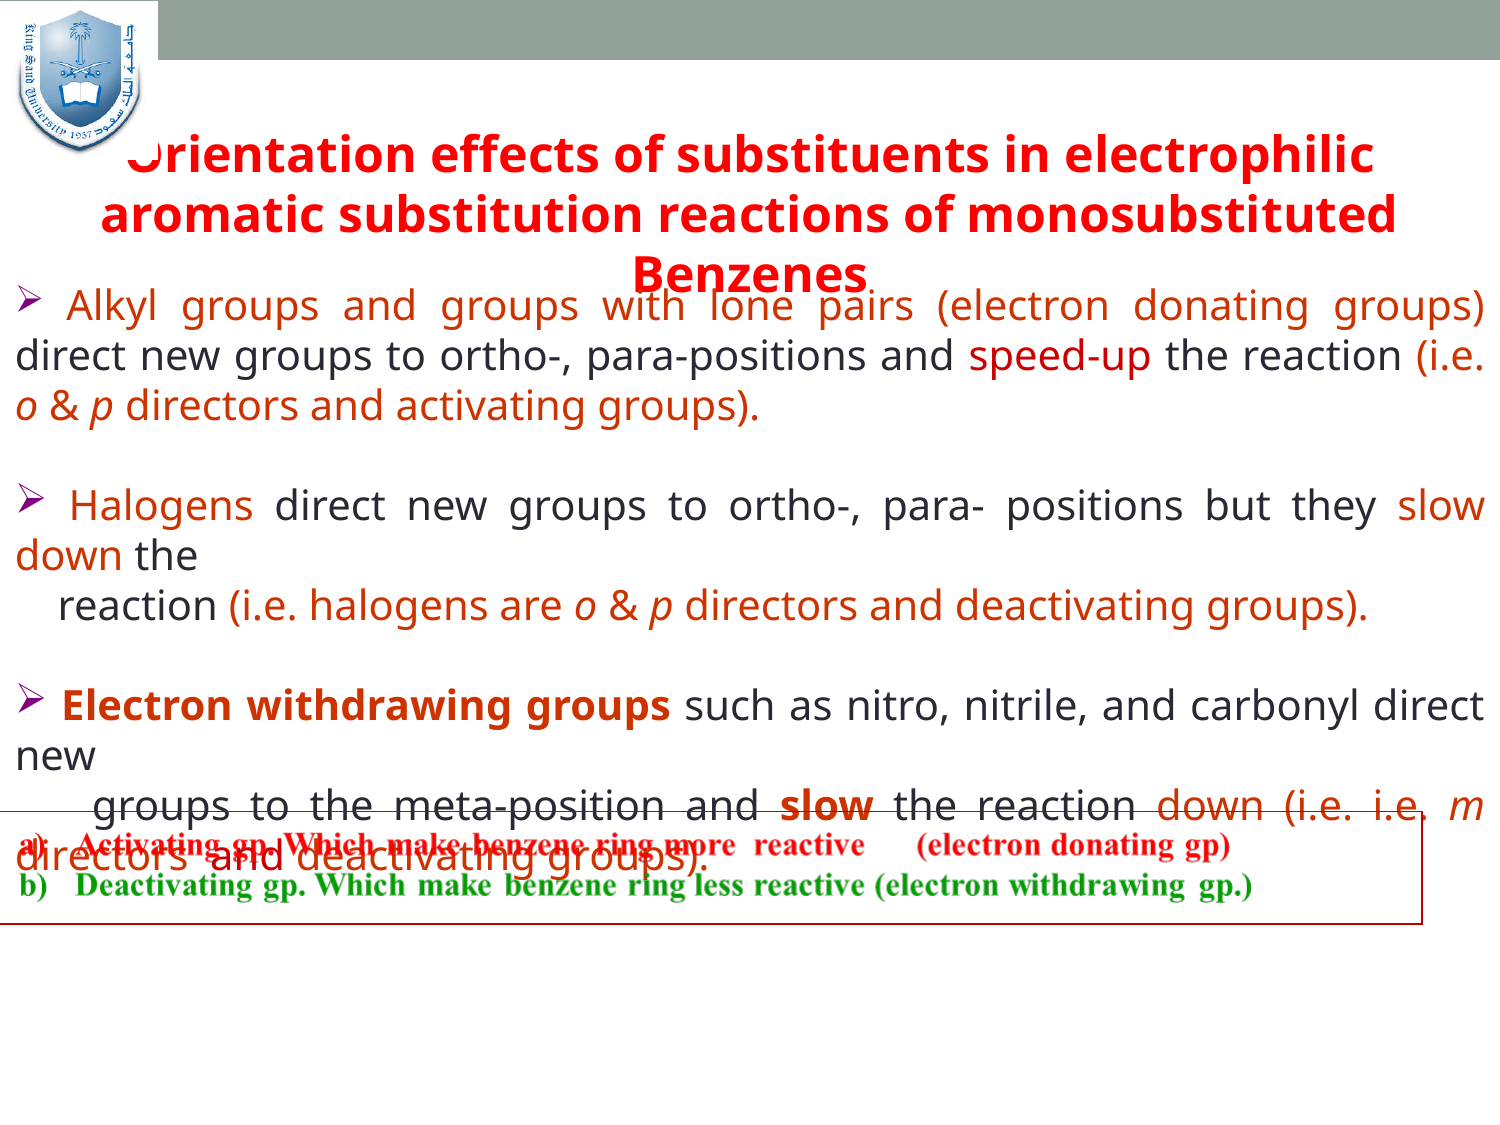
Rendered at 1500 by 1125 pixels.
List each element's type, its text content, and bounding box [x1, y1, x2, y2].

picture [0, 1, 159, 160]
text_box Orientation effects of substituents in electrophilic aromatic substitution reactions of monosubstituted Benzenes [0, 137, 1500, 271]
text_box Alkyl groups and groups with lone pairs (electron donating groups) direct new groups to ortho-, para-positions and speed-up the reaction (i.e. o & p directors and activating groups). Halogens direct new groups to ortho-, para- positions but they slow down the reaction (i.e. halogens are o & p directors and deactivating groups). Electron withdrawing groups such as nitro, nitrile, and carbonyl direct new groups to the meta-position and slow the reaction down (i.e. i.e. m directors and deactivating groups). [0, 271, 1500, 1082]
picture [0, 812, 1422, 924]
